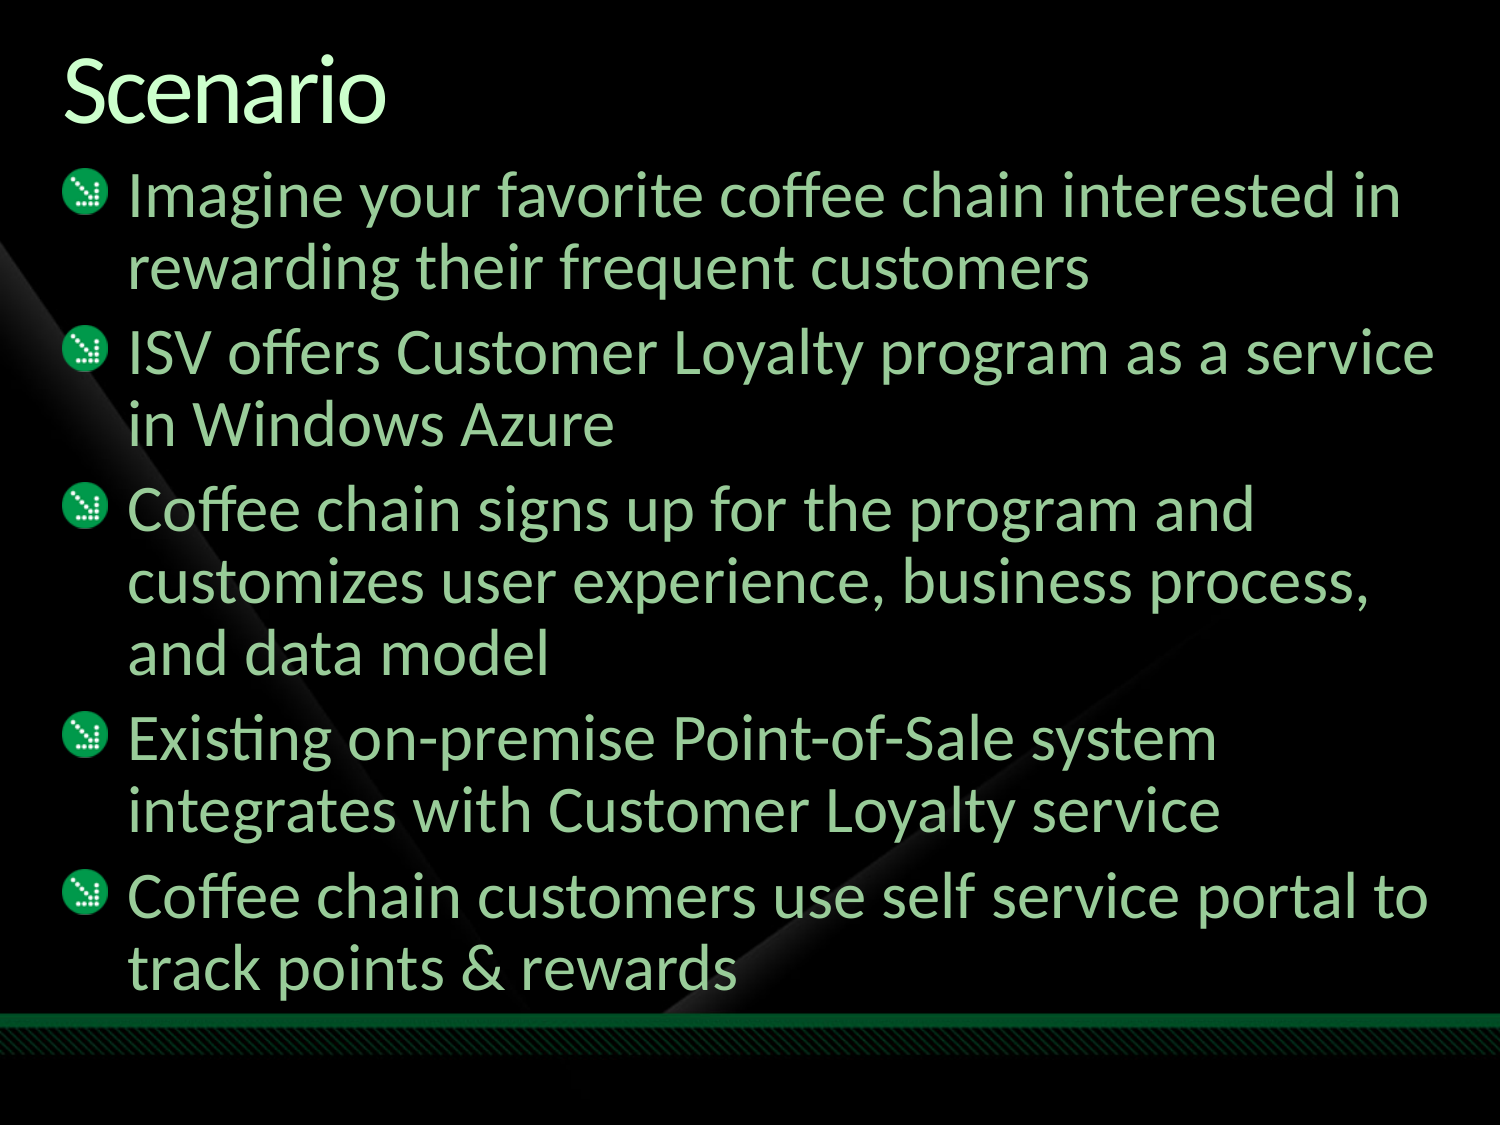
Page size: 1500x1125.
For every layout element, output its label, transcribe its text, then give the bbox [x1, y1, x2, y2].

picture [0, 0, 1500, 1125]
list Imagine your favorite coffee chain interested in rewarding their frequent customers ISV offers Customer Loyalty program as a service in Windows Azure Coffee chain signs up for the program and customizes user experience, business process, and data model Existing on-premise Point-of-Sale system integrates with Customer Loyalty service Coffee chain customers use self service portal to track points & rewards [62, 159, 1438, 523]
title Scenario [62, 37, 1438, 147]
